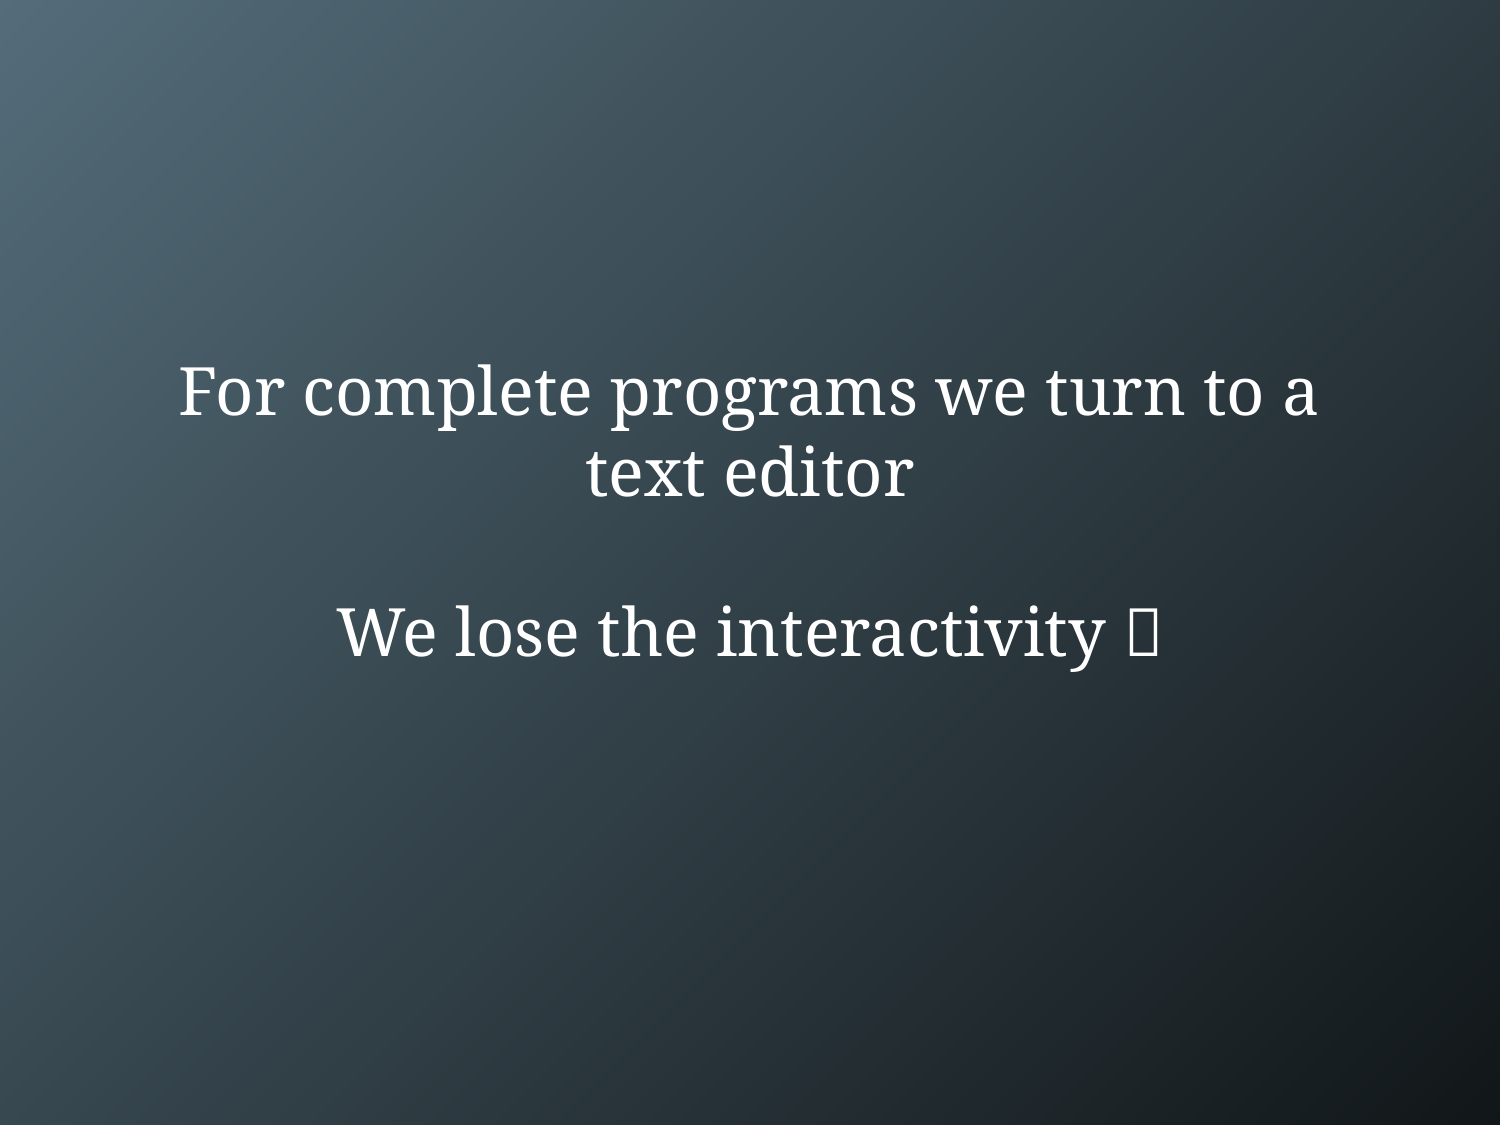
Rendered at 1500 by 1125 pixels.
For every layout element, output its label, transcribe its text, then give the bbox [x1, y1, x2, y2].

title For complete programs we turn to a text editor We lose the interactivity  [112, 326, 1388, 693]
